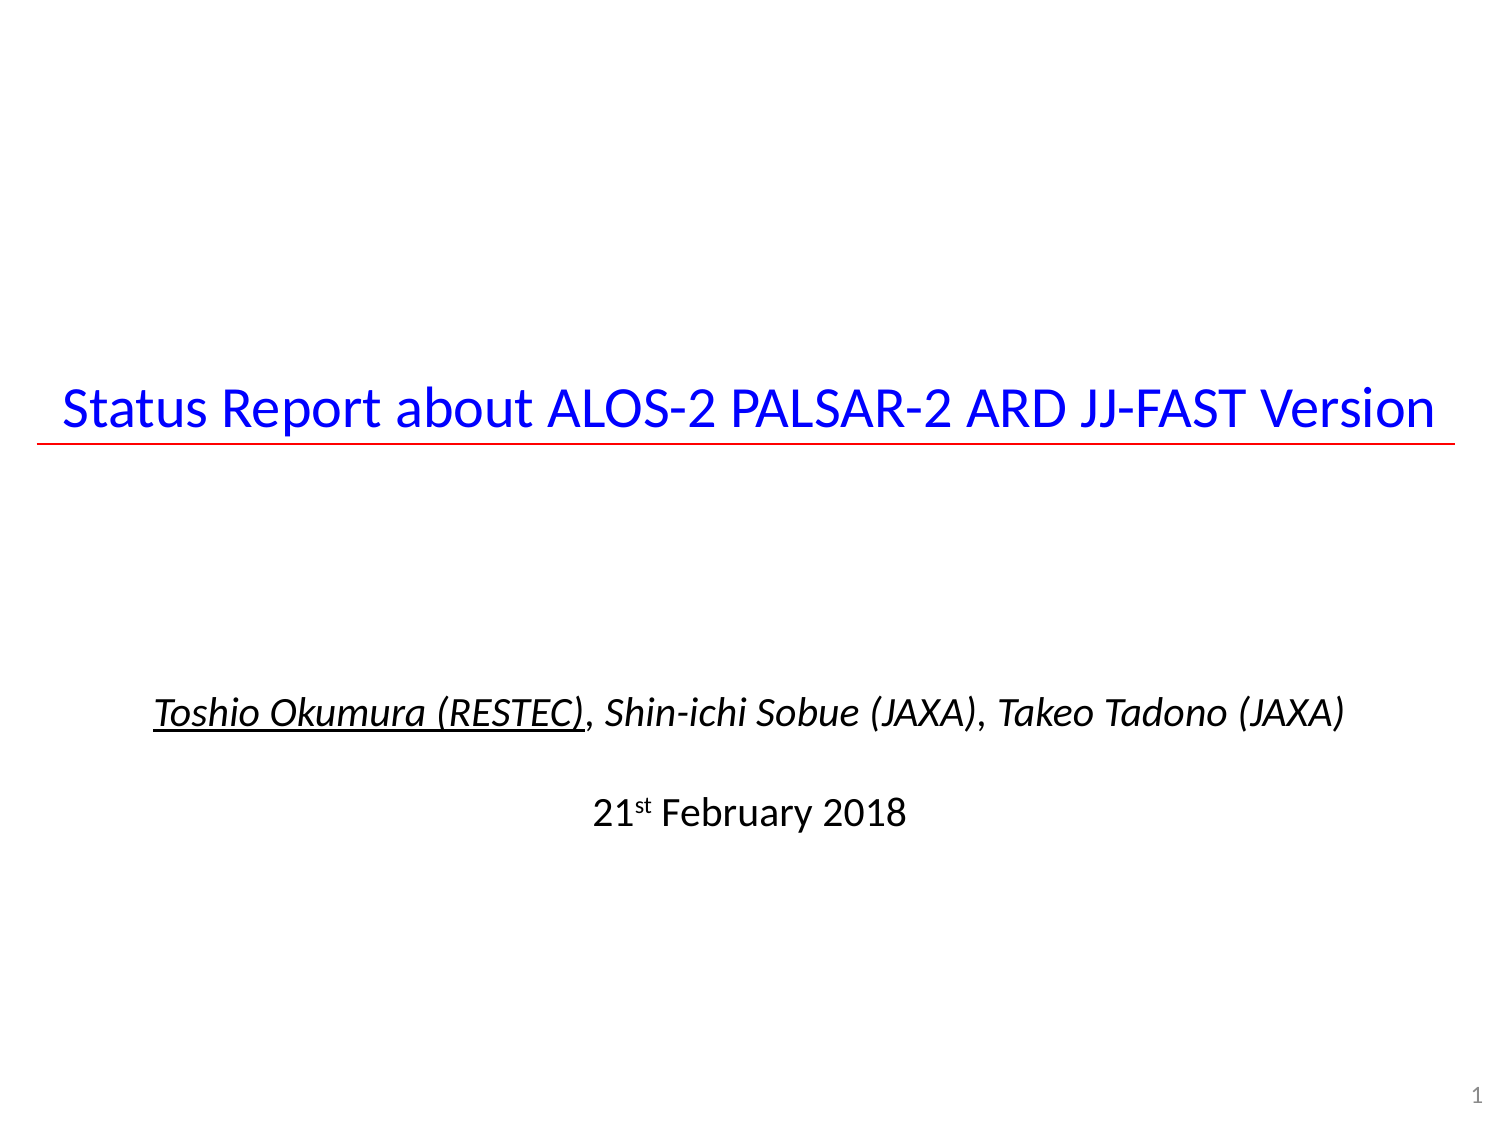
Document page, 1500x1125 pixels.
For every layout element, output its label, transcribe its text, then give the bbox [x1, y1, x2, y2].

text_box Status Report about ALOS-2 PALSAR-2 ARD JJ-FAST Version [48, 361, 1452, 443]
slide_number 1 [1160, 1063, 1499, 1124]
text_box Toshio Okumura (RESTEC), Shin-ichi Sobue (JAXA), Takeo Tadono (JAXA) 21st February 2018 [138, 677, 1362, 843]
